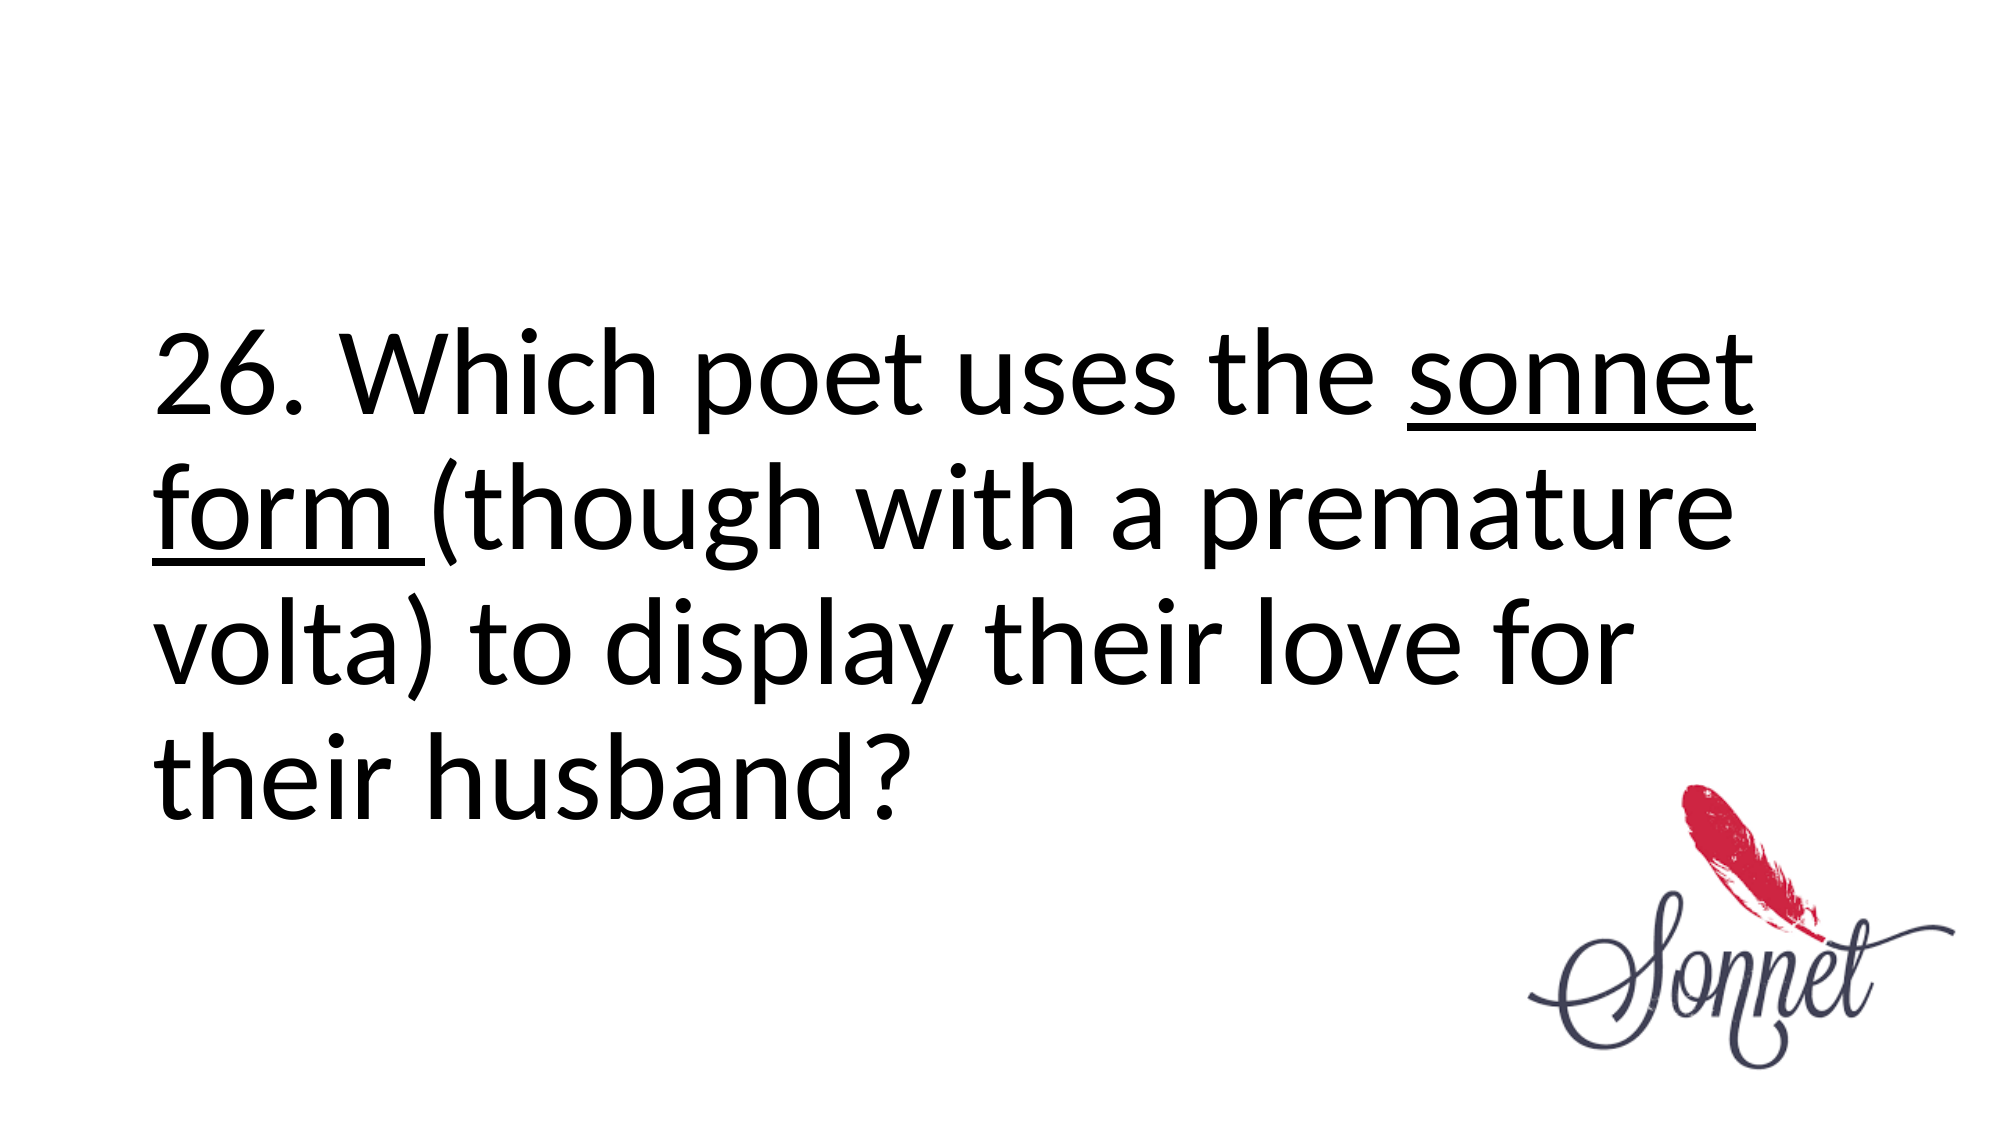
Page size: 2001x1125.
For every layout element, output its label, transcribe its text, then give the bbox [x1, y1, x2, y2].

picture [1526, 784, 1957, 1071]
list 26. Which poet uses the sonnet form (though with a premature volta) to display their love for their husband? [137, 299, 1863, 1014]
